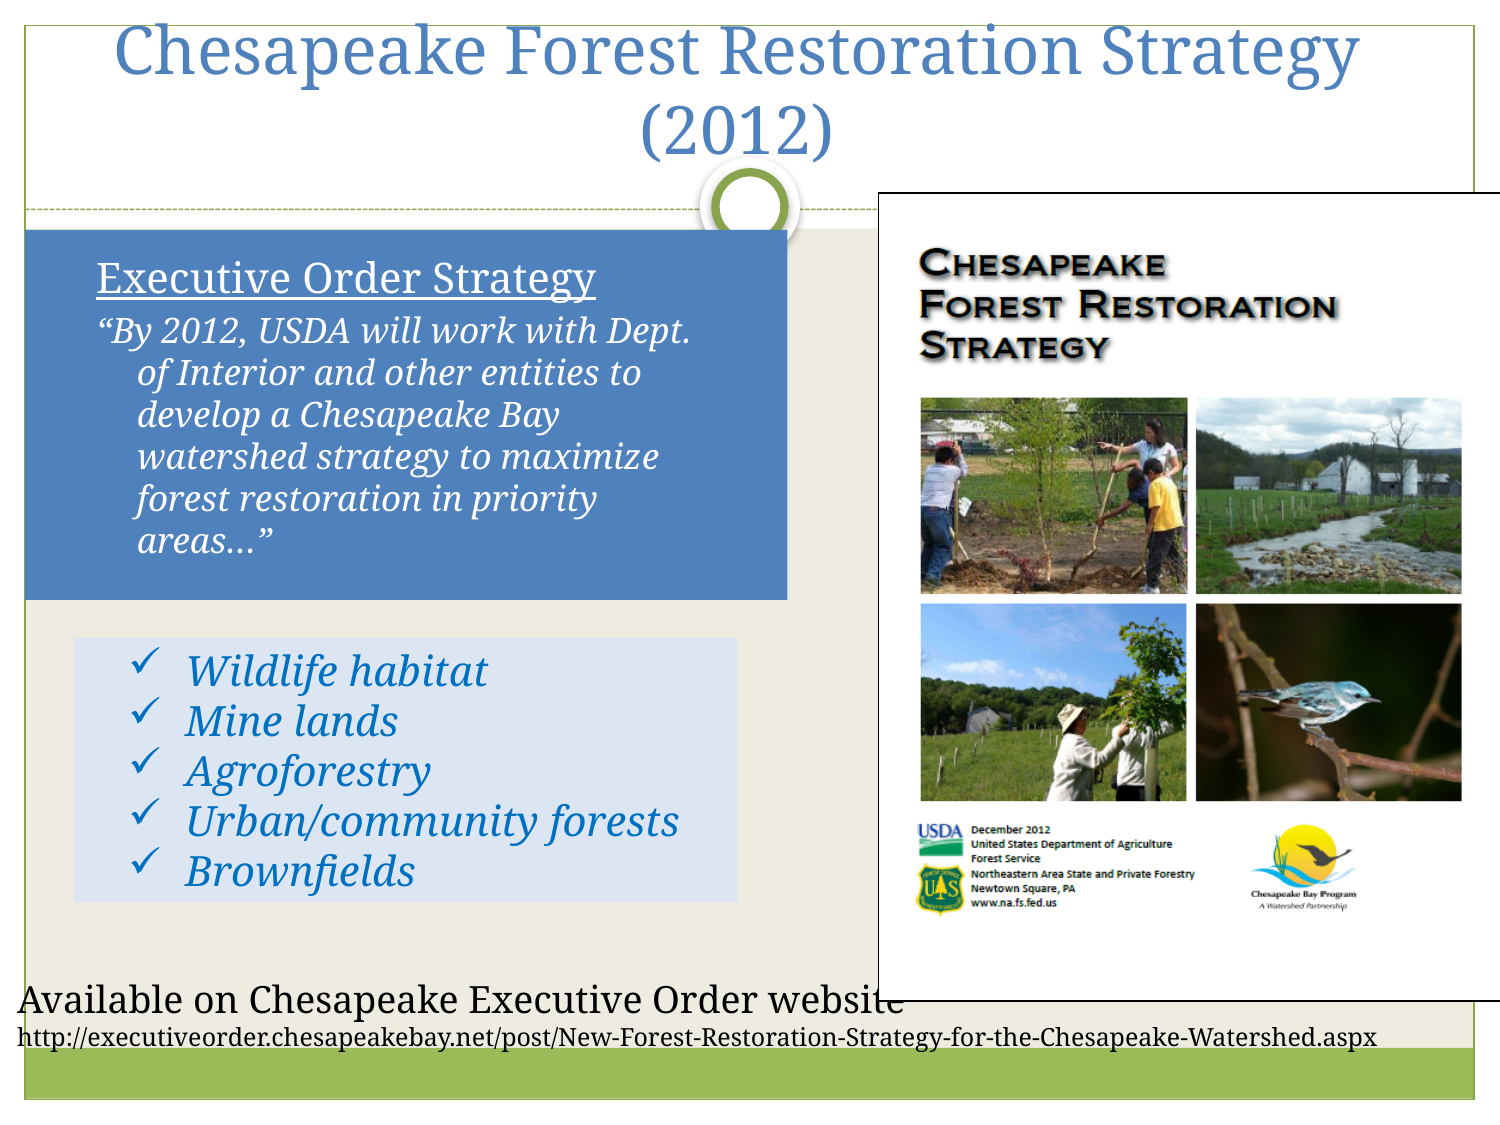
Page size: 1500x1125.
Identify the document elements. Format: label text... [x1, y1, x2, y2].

title Chesapeake Forest Restoration Strategy (2012) [24, 0, 1451, 176]
picture [878, 193, 1500, 1001]
text_box Available on Chesapeake Executive Order website http://executiveorder.chesapeakebay.net/post/New-Forest-Restoration-Strategy-for-the-Chesapeake-Watershed.aspx [2, 968, 1401, 1059]
text_box Wildlife habitat Mine lands Agroforestry Urban/community forests Brownfields [73, 637, 738, 903]
list Executive Order Strategy “By 2012, USDA will work with Dept. of Interior and other entities to develop a Chesapeake Bay watershed strategy to maximize forest restoration in priority areas…” [81, 244, 732, 570]
text_box [24, 229, 788, 601]
